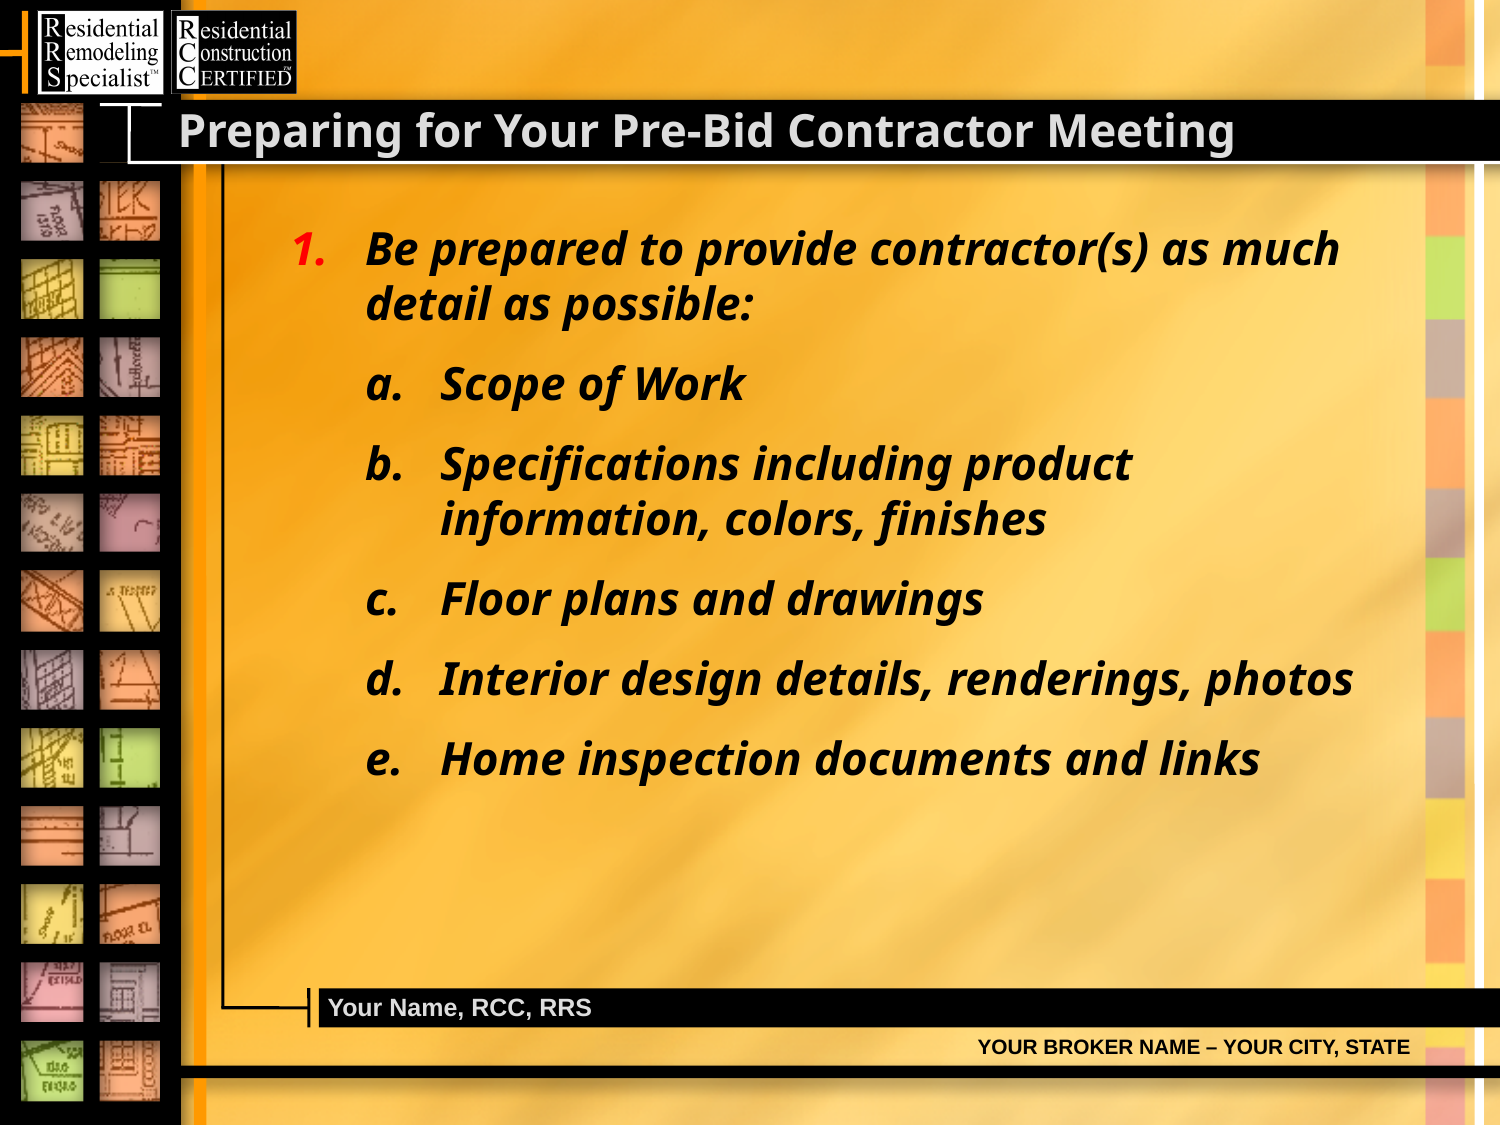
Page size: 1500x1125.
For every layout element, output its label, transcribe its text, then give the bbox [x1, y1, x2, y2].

picture [181, 1079, 193, 1125]
picture [21, 181, 83, 240]
picture [21, 963, 83, 1022]
list Be prepared to provide contractor(s) as much detail as possible: Scope of Work Specifications including product information, colors, finishes Floor plans and drawings Interior design details, renderings, photos Home inspection documents and links [275, 212, 1400, 963]
picture [100, 807, 160, 865]
picture [1484, 165, 1500, 988]
picture [100, 416, 160, 475]
picture [207, 165, 1474, 1065]
picture [1484, 1079, 1500, 1125]
picture [21, 885, 83, 943]
picture [21, 650, 83, 709]
picture [21, 416, 83, 475]
picture [1484, 1028, 1500, 1065]
picture [21, 260, 83, 319]
picture [100, 571, 160, 631]
picture [100, 1041, 160, 1101]
picture [100, 181, 160, 240]
picture [207, 1079, 1474, 1125]
picture [21, 494, 83, 551]
picture [21, 103, 83, 162]
picture [37, 10, 164, 95]
title Preparing for Your Pre-Bid Contractor Meeting [162, 99, 1475, 160]
picture [181, 165, 193, 1065]
picture [100, 885, 160, 943]
picture [21, 807, 83, 865]
picture [21, 729, 83, 787]
picture [100, 729, 160, 787]
picture [21, 338, 83, 397]
footer Your Name, RCC, RRS [312, 984, 1413, 1025]
picture [100, 963, 160, 1022]
picture [100, 494, 160, 551]
picture [21, 571, 83, 631]
picture [100, 338, 160, 397]
picture [100, 650, 160, 709]
picture [171, 0, 1474, 99]
picture [100, 260, 160, 319]
picture [1484, 0, 1500, 99]
picture [21, 1041, 83, 1101]
